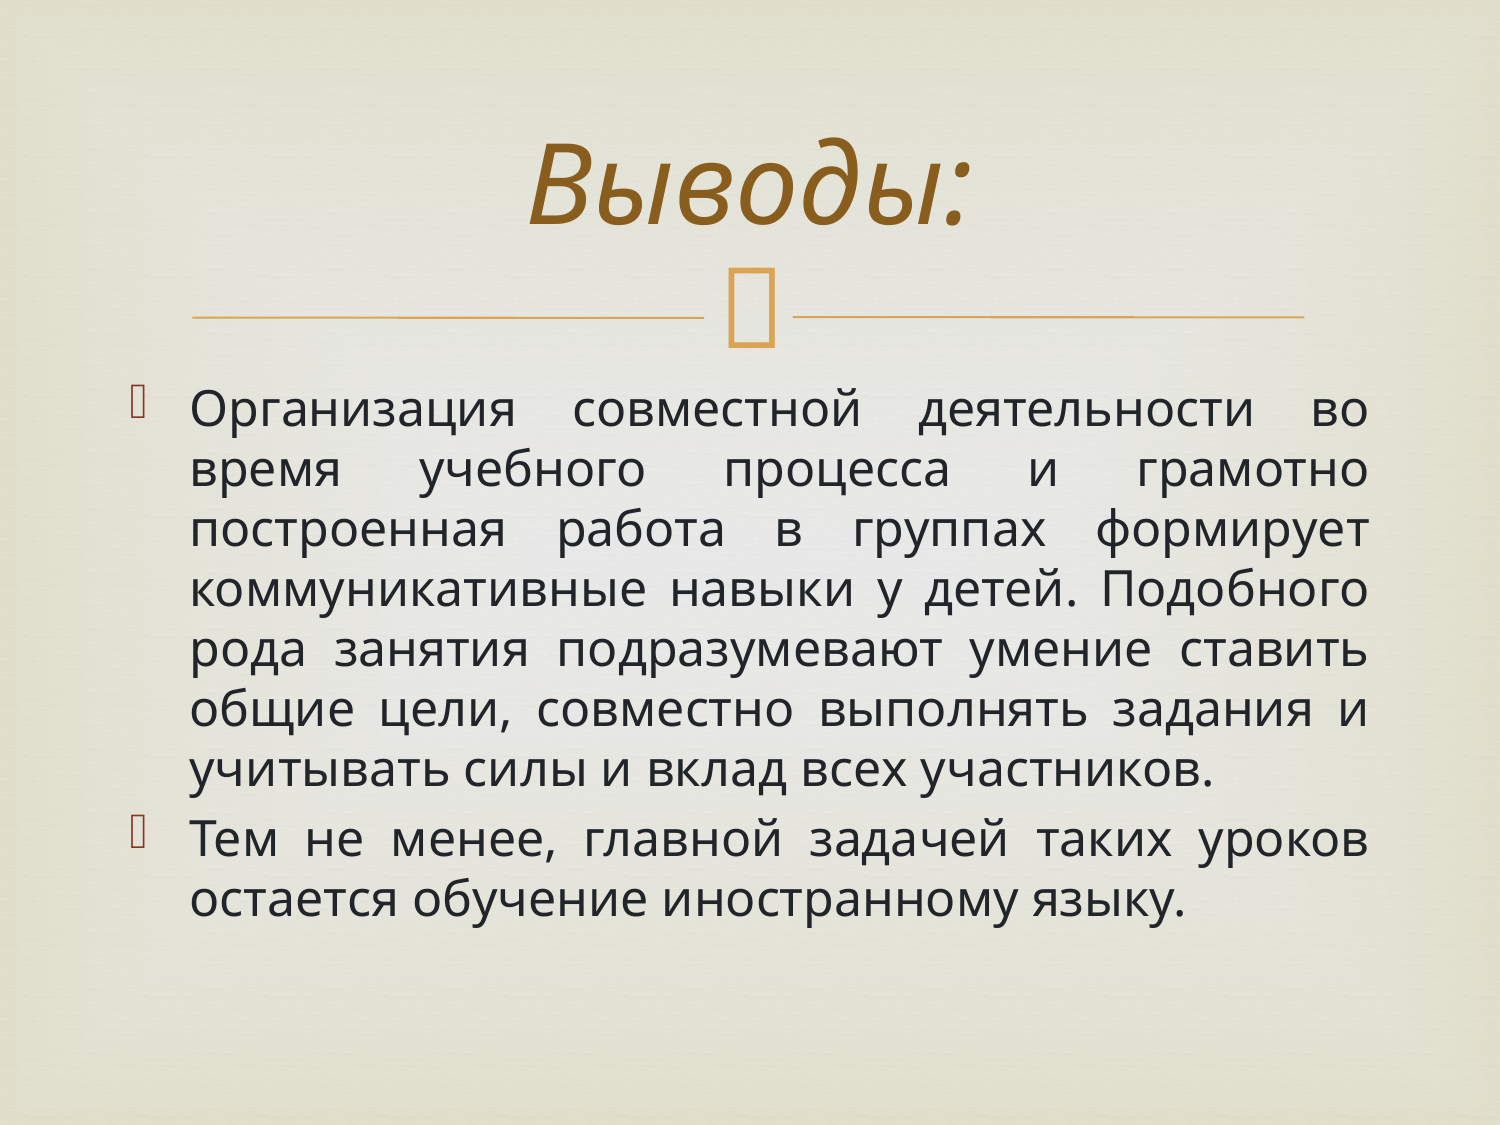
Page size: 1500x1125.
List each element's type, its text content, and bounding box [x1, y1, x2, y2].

list Организация совместной деятельности во время учебного процесса и грамотно построенная работа в группах формирует коммуникативные навыки у детей. Подобного рода занятия подразумевают умение ставить общие цели, совместно выполнять задания и учитывать силы и вклад всех участников. Тем не менее, главной задачей таких уроков остается обучение иностранному языку. [114, 368, 1386, 1005]
title Выводы: [112, 93, 1386, 267]
